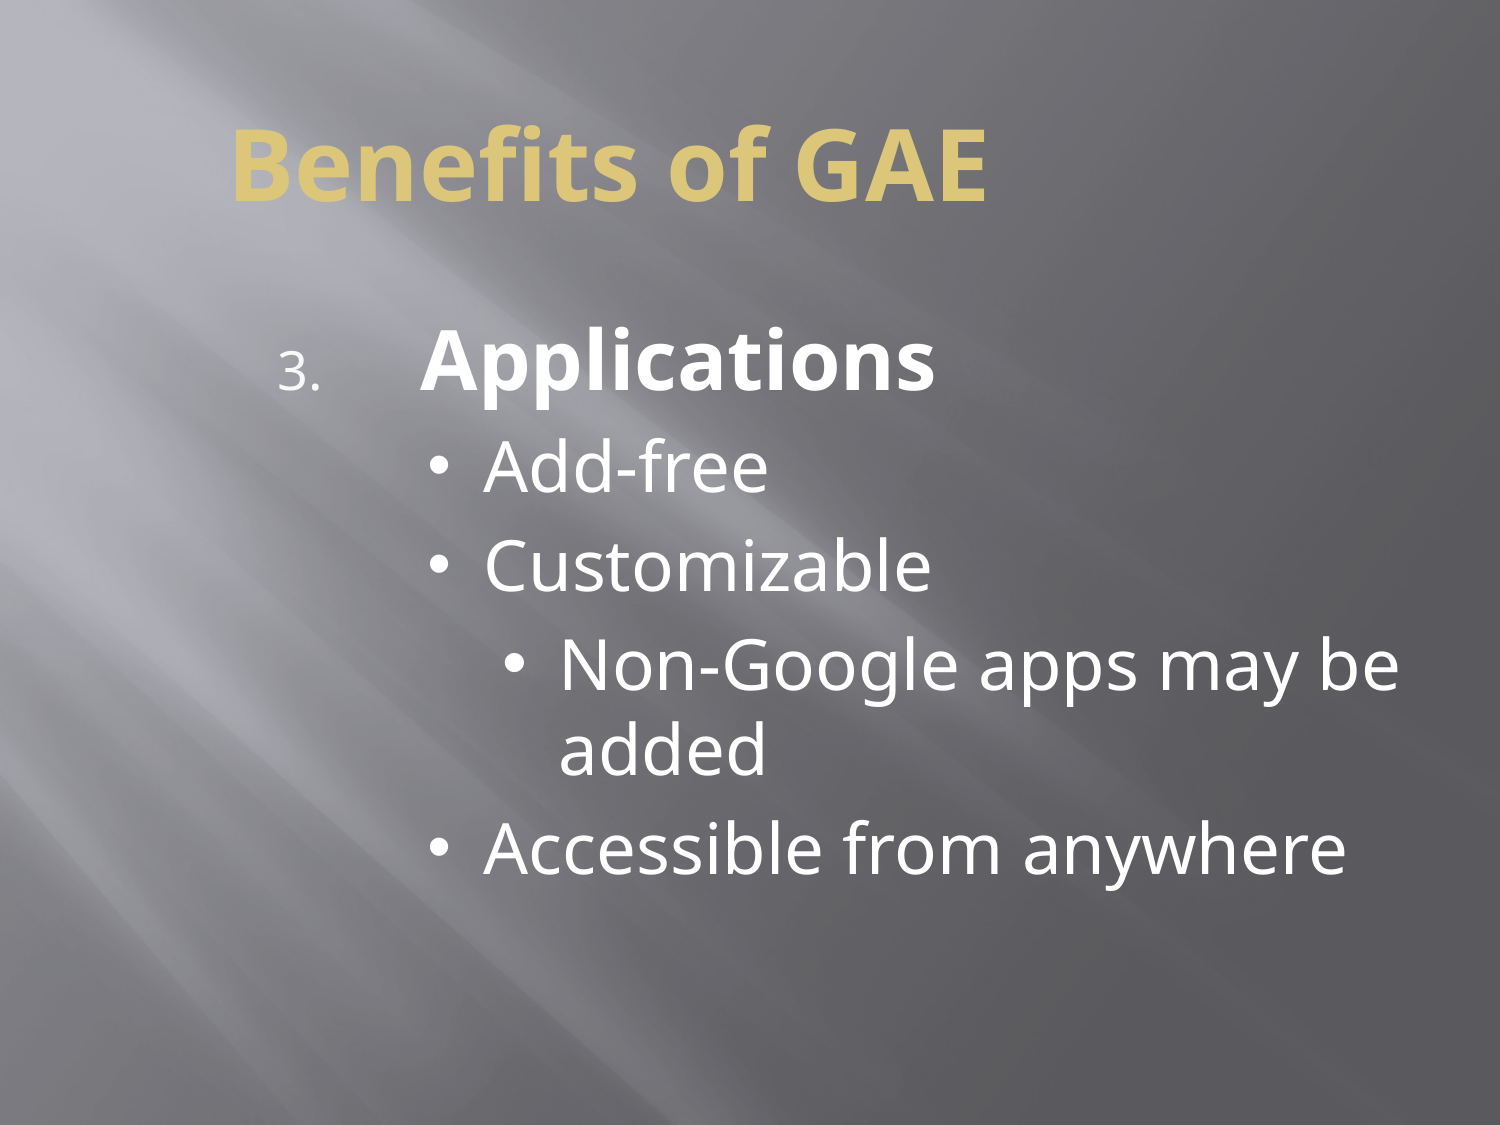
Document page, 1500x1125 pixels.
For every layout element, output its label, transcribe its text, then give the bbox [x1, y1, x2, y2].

list Applications Add-free Customizable Non-Google apps may be added Accessible from anywhere [262, 299, 1500, 825]
title Benefits of GAE [212, 62, 1225, 221]
